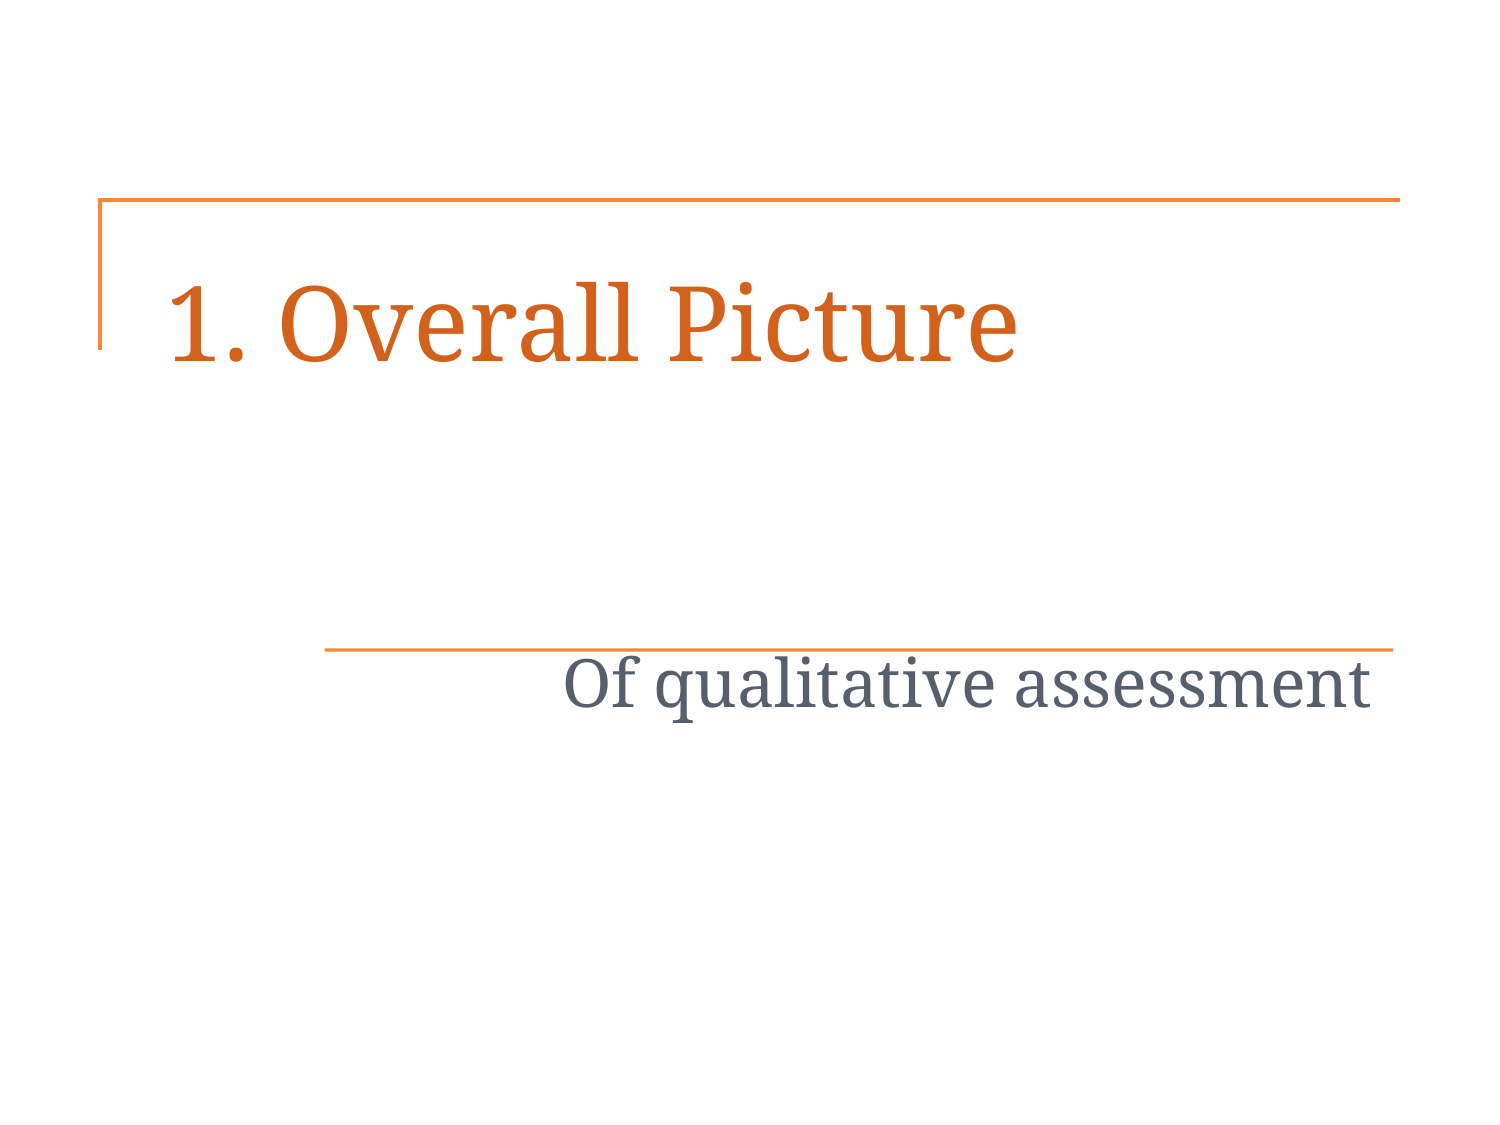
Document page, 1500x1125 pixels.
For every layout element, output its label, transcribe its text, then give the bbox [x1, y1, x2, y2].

subtitle Of qualitative assessment [312, 633, 1388, 921]
title 1. Overall Picture [150, 249, 1401, 538]
